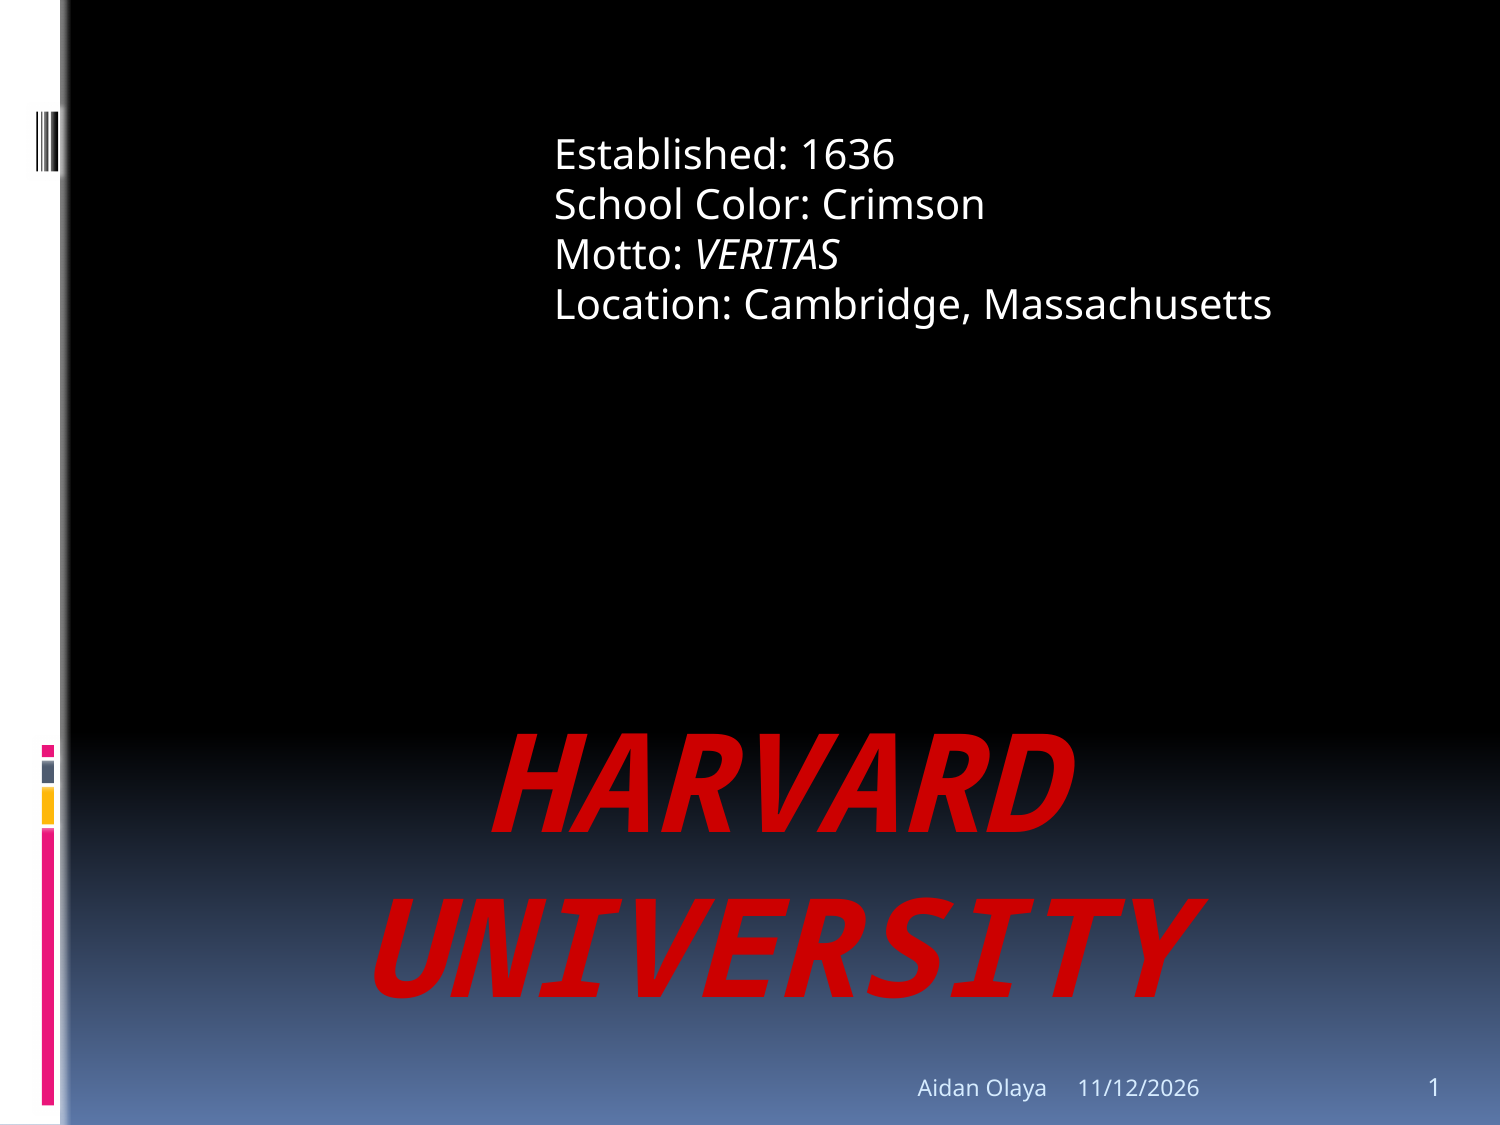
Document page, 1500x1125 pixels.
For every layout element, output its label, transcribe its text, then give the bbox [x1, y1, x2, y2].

title Harvard University [137, 687, 1413, 1012]
subtitle Established: 1636 School Color: Crimson Motto: VERITAS Location: Cambridge, Massachusetts [537, 87, 1350, 335]
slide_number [1063, 1052, 1412, 1113]
slide_number 1 [1412, 1052, 1488, 1113]
footer Aidan Olaya [150, 1052, 1063, 1113]
